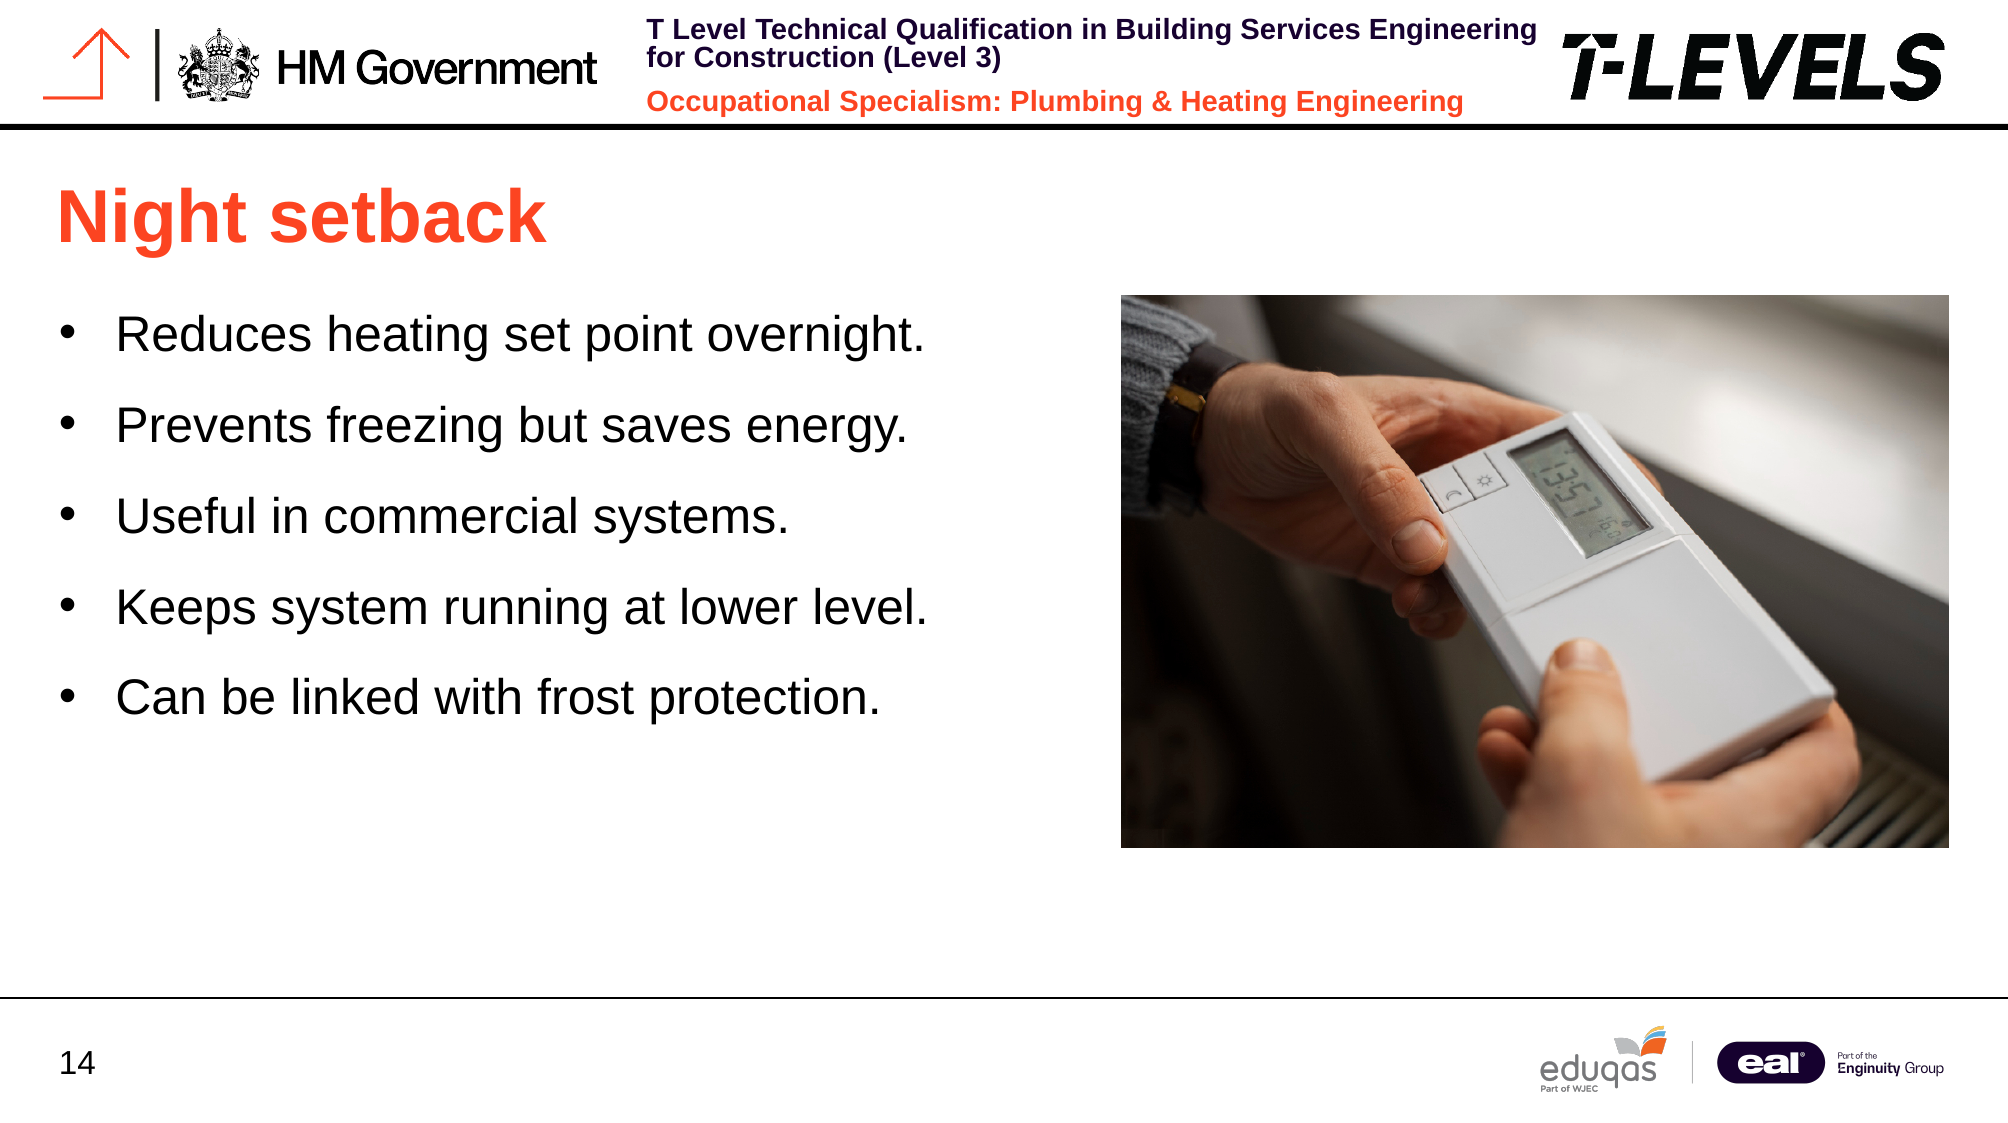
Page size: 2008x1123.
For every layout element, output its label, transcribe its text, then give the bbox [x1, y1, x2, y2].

title Night setback [41, 111, 1949, 314]
list Reduces heating set point overnight. Prevents freezing but saves energy. Useful in commercial systems. Keeps system running at lower level. Can be linked with frost protection. [59, 295, 1091, 927]
picture [1543, 25, 1964, 108]
picture [1535, 1021, 1949, 1097]
picture [38, 27, 136, 100]
picture [1121, 294, 1949, 848]
picture [155, 28, 597, 102]
